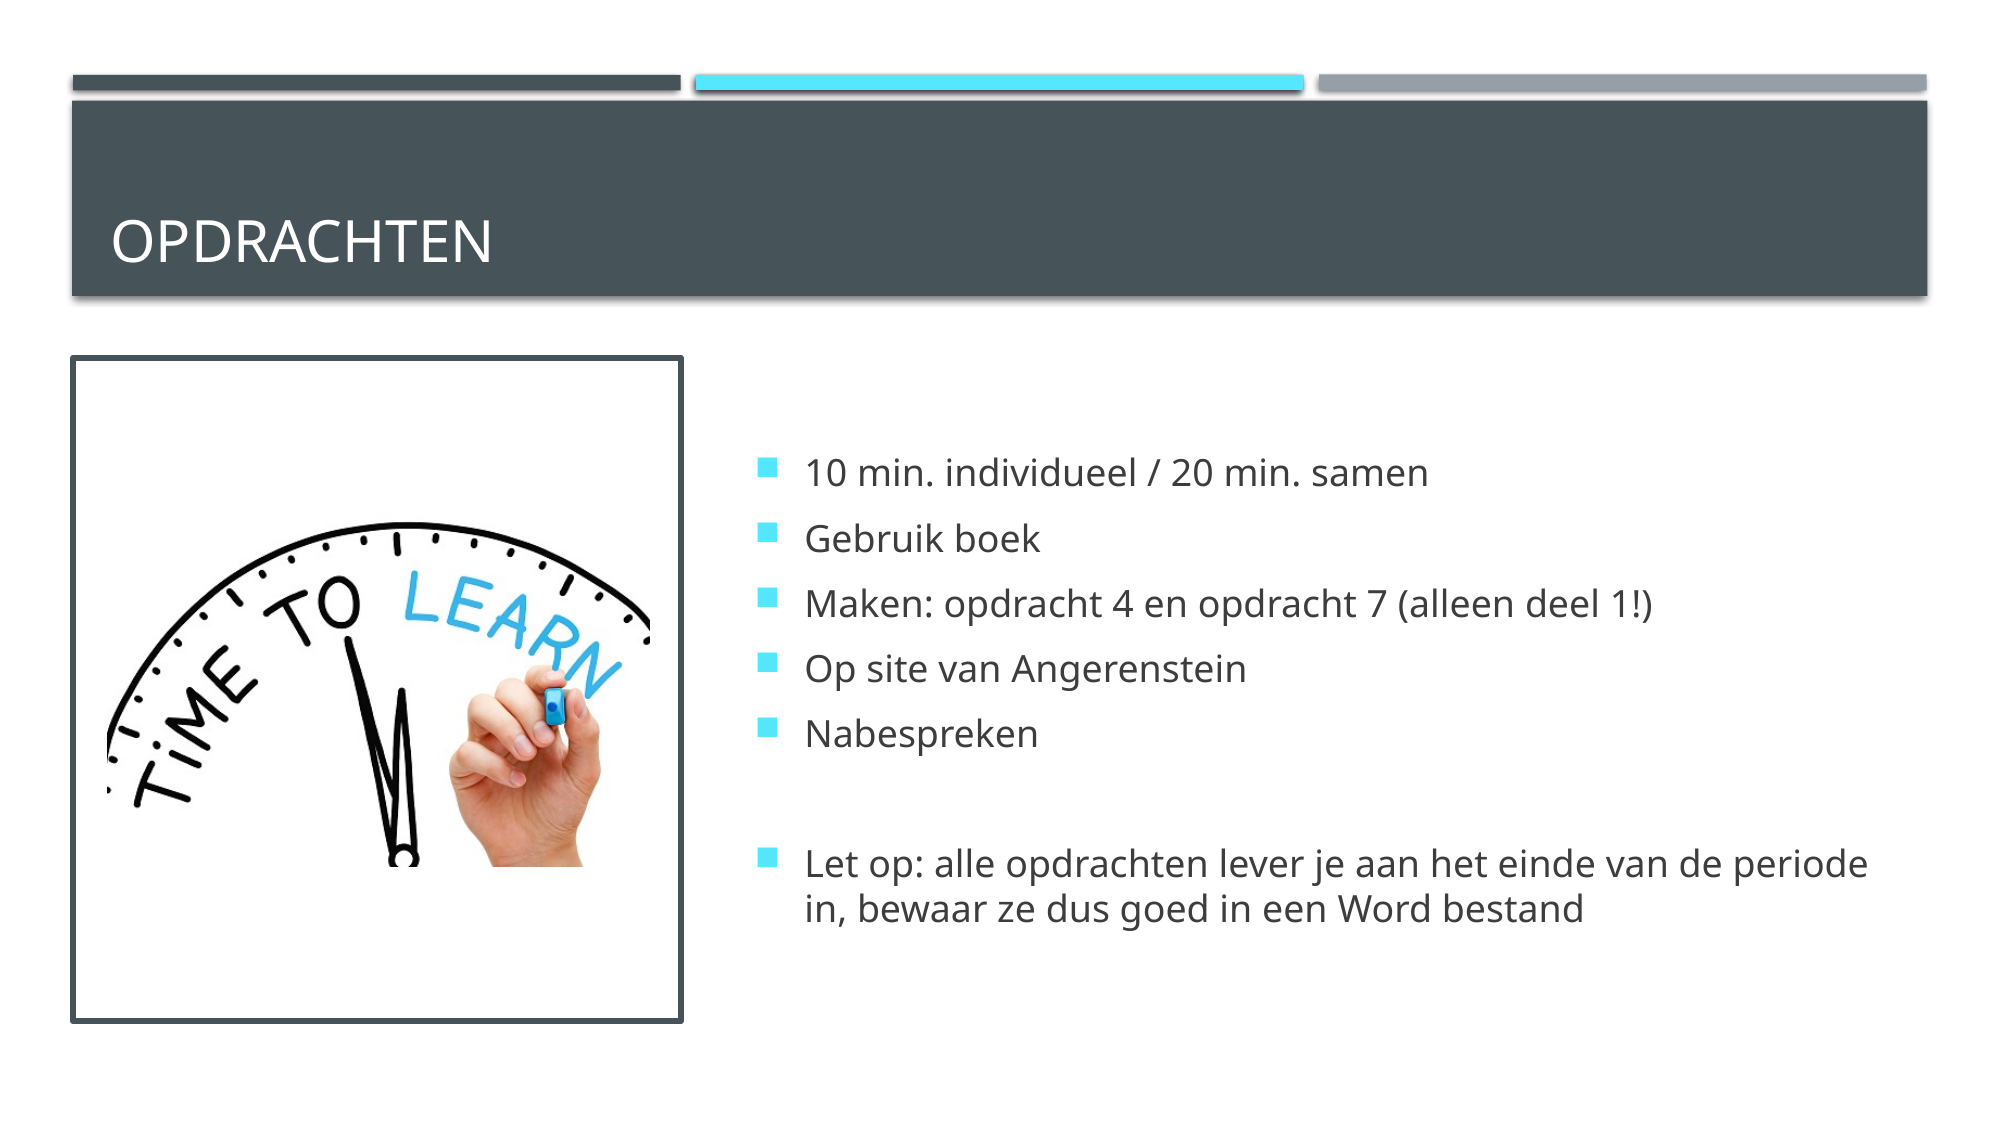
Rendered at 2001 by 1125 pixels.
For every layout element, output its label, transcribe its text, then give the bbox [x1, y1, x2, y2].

list 10 min. individueel / 20 min. samen Gebruik boek Maken: opdracht 4 en opdracht 7 (alleen deel 1!) Op site van Angerenstein Nabespreken Let op: alle opdrachten lever je aan het einde van de periode in, bewaar ze dus goed in een Word bestand [739, 357, 1905, 1022]
title opdrachten [95, 115, 1905, 282]
text_box [71, 356, 682, 1023]
picture [107, 505, 651, 868]
text_box [695, 74, 1304, 91]
